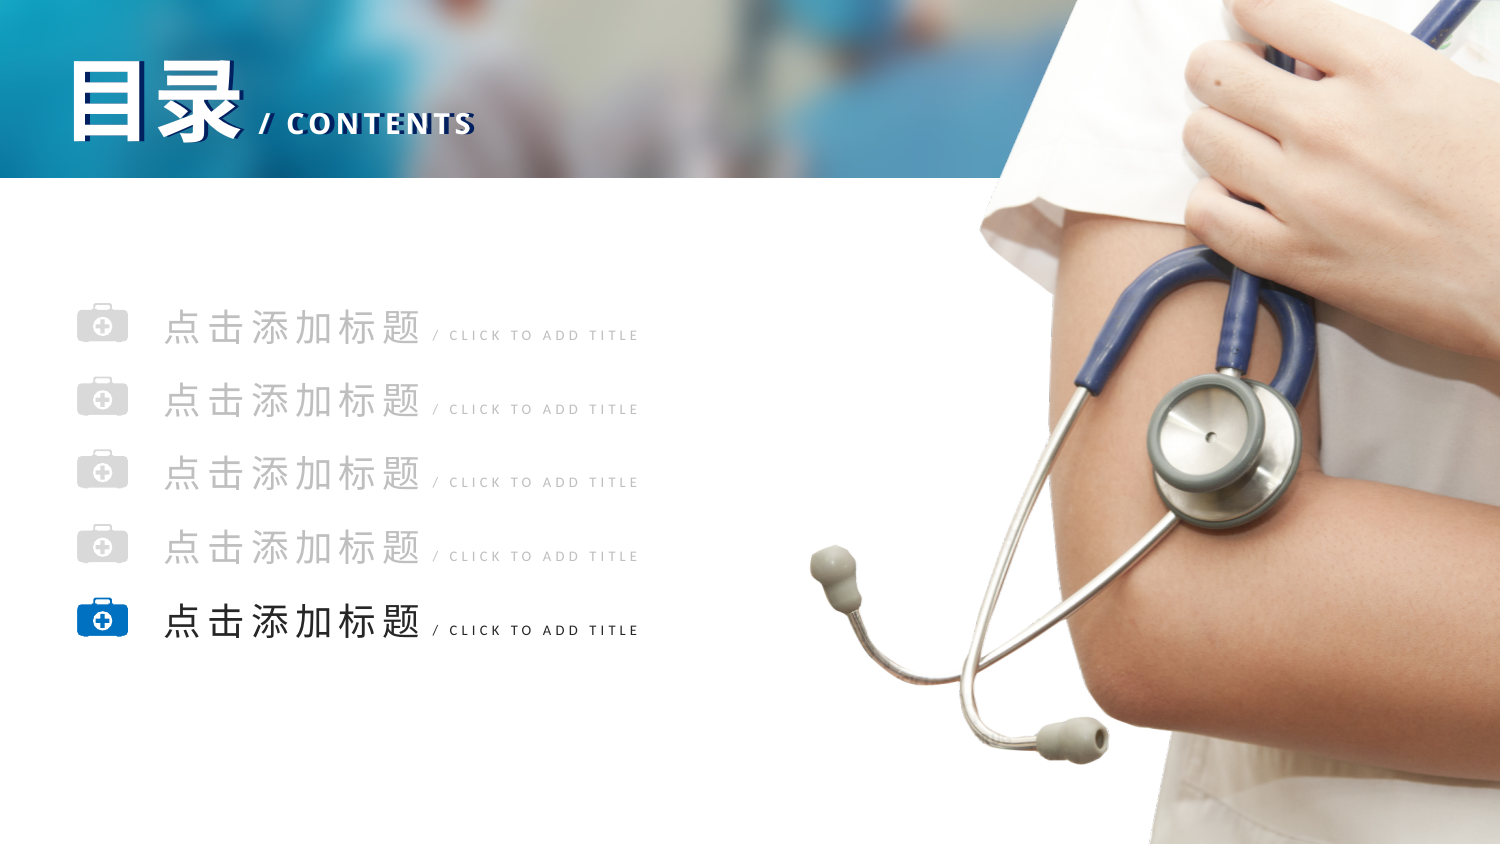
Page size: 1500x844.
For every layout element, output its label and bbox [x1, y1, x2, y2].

text_box [77, 590, 787, 652]
text_box [77, 516, 787, 578]
text_box [77, 295, 787, 357]
text_box [77, 442, 787, 504]
text_box [46, 35, 498, 163]
text_box [77, 369, 787, 431]
picture [0, 0, 1500, 844]
